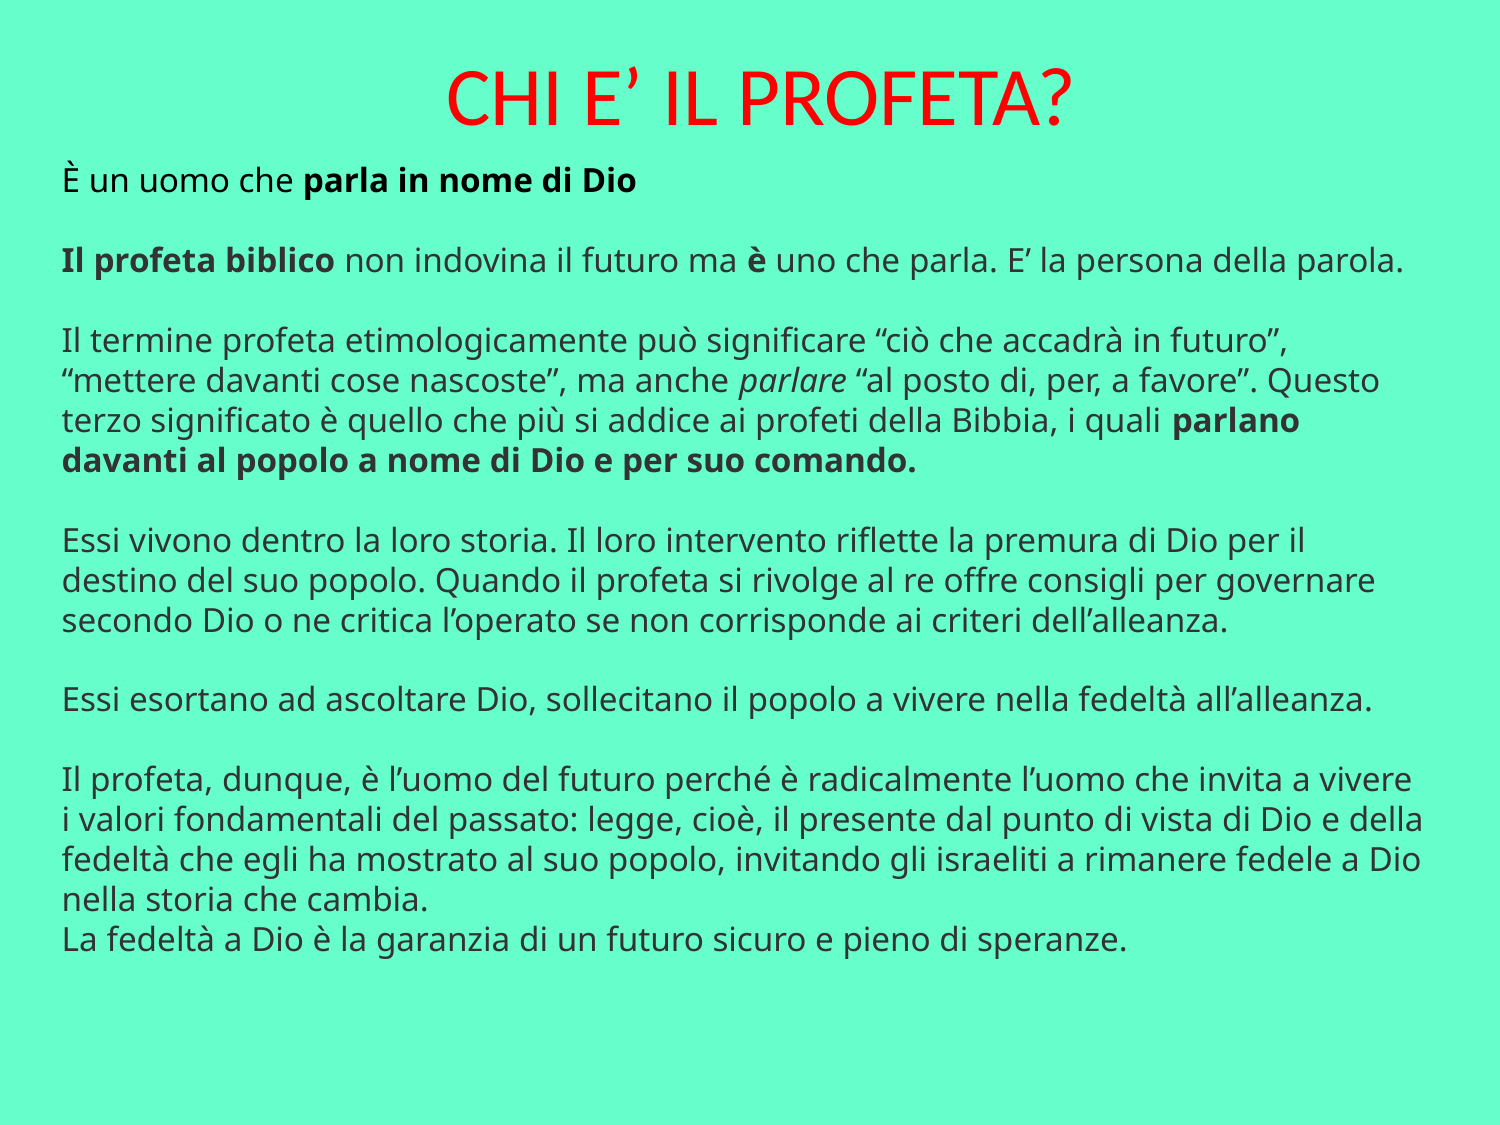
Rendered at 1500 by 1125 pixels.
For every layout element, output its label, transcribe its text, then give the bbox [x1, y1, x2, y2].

text_box È un uomo che parla in nome di Dio Il profeta biblico non indovina il futuro ma è uno che parla. E’ la persona della parola. Il termine profeta etimologicamente può significare “ciò che accadrà in futuro”, “mettere davanti cose nascoste”, ma anche parlare “al posto di, per, a favore”. Questo terzo significato è quello che più si addice ai profeti della Bibbia, i quali parlano davanti al popolo a nome di Dio e per suo comando. Essi vivono dentro la loro storia. Il loro intervento riflette la premura di Dio per il destino del suo popolo. Quando il profeta si rivolge al re offre consigli per governare secondo Dio o ne critica l’operato se non corrisponde ai criteri dell’alleanza. Essi esortano ad ascoltare Dio, sollecitano il popolo a vivere nella fedeltà all’alleanza. Il profeta, dunque, è l’uomo del futuro perché è radicalmente l’uomo che invita a vivere i valori fondamentali del passato: legge, cioè, il presente dal punto di vista di Dio e della fedeltà che egli ha mostrato al suo popolo, invitando gli israeliti a rimanere fedele a Dio nella storia che cambia. La fedeltà a Dio è la garanzia di un futuro sicuro e pieno di speranze. [46, 152, 1442, 966]
text_box CHI E’ IL PROFETA? [339, 35, 1184, 150]
